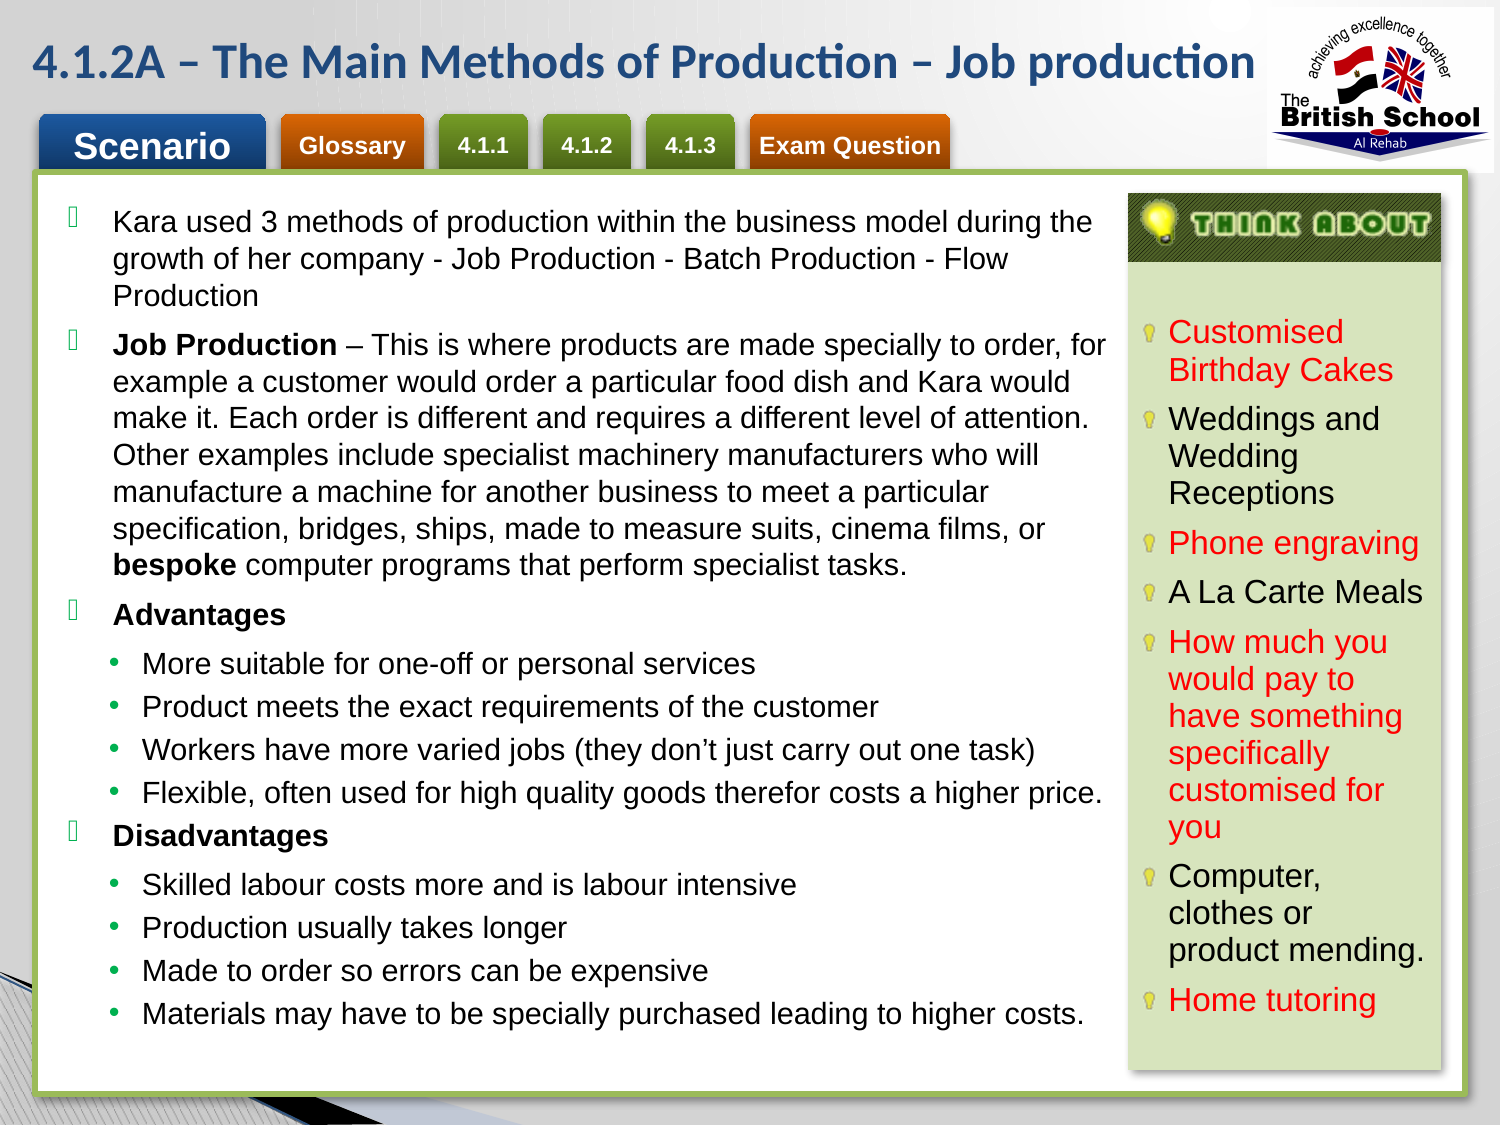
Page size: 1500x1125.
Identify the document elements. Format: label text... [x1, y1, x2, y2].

picture [1139, 320, 1159, 345]
picture [1139, 530, 1159, 555]
picture [1139, 988, 1159, 1012]
picture [1139, 580, 1159, 604]
picture [1267, 7, 1495, 173]
picture [1139, 864, 1159, 889]
title 4.1.2A – The Main Methods of Production – Job production [17, 7, 1306, 110]
picture [1139, 630, 1159, 654]
table_cell Customised Birthday Cakes Weddings and Wedding Receptions Phone engraving A La Carte Meals How much you would pay to have something specifically customised for you Computer, clothes or product mending. Home tutoring [1128, 262, 1441, 1070]
table_header [1128, 193, 1441, 262]
picture [1139, 195, 1436, 252]
picture [281, 1114, 303, 1125]
picture [1139, 407, 1159, 431]
text_box Kara used 3 methods of production within the business model during the growth of her company - Job Production - Batch Production - Flow Production Job Production – This is where products are made specially to order, for example a customer would order a particular food dish and Kara would make it. Each order is different and requires a different level of attention. Other examples include specialist machinery manufacturers who will manufacture a machine for another business to meet a particular specification, bridges, ships, made to measure suits, cinema films, or bespoke computer programs that perform specialist tasks. Advantages More suitable for one-off or personal services Product meets the exact requirements of the customer Workers have more varied jobs (they don’t just carry out one task) Flexible, often used for high quality goods therefor costs a higher price. Disadvantages Skilled labour costs more and is labour intensive Production usually takes longer Made to order so errors can be expensive Materials may have to be specially purchased leading to higher costs. [53, 194, 1123, 1039]
